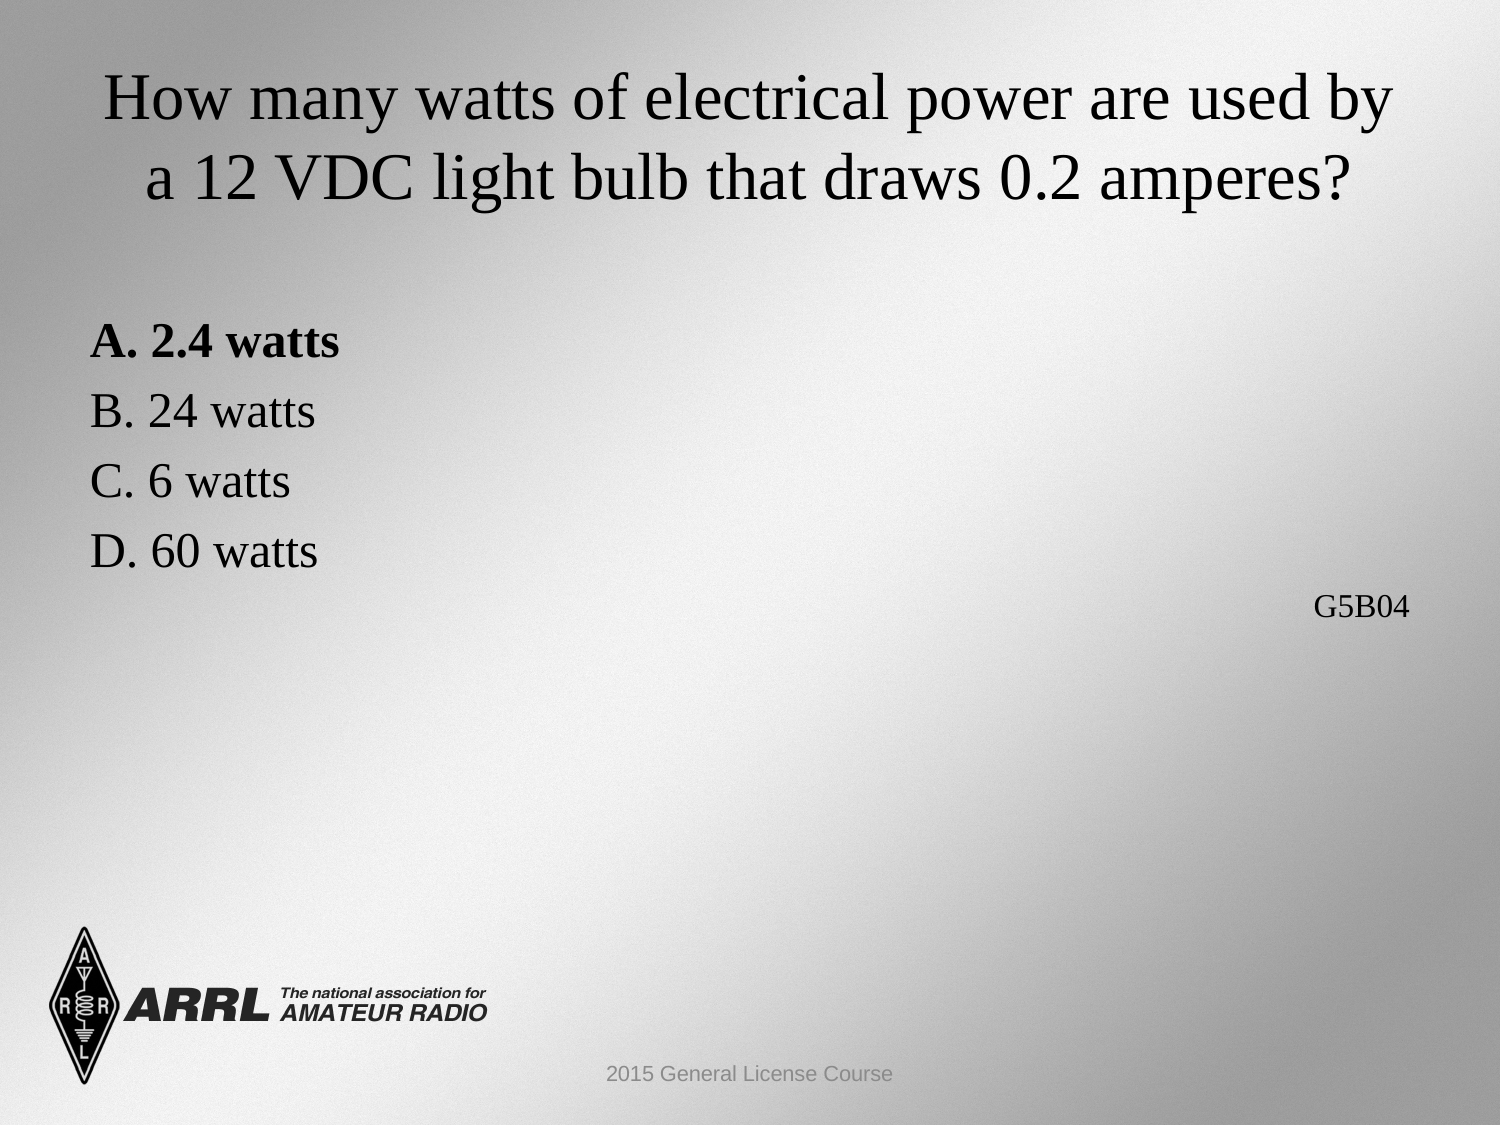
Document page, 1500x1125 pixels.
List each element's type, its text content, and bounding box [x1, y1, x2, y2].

list A. 2.4 watts B. 24 watts C. 6 watts D. 60 watts G5B04 [75, 299, 1425, 1005]
picture [0, 0, 1500, 1125]
footer 2015 General License Course [512, 1042, 988, 1103]
title How many watts of electrical power are used by a 12 VDC light bulb that draws 0.2 amperes? [75, 45, 1425, 233]
